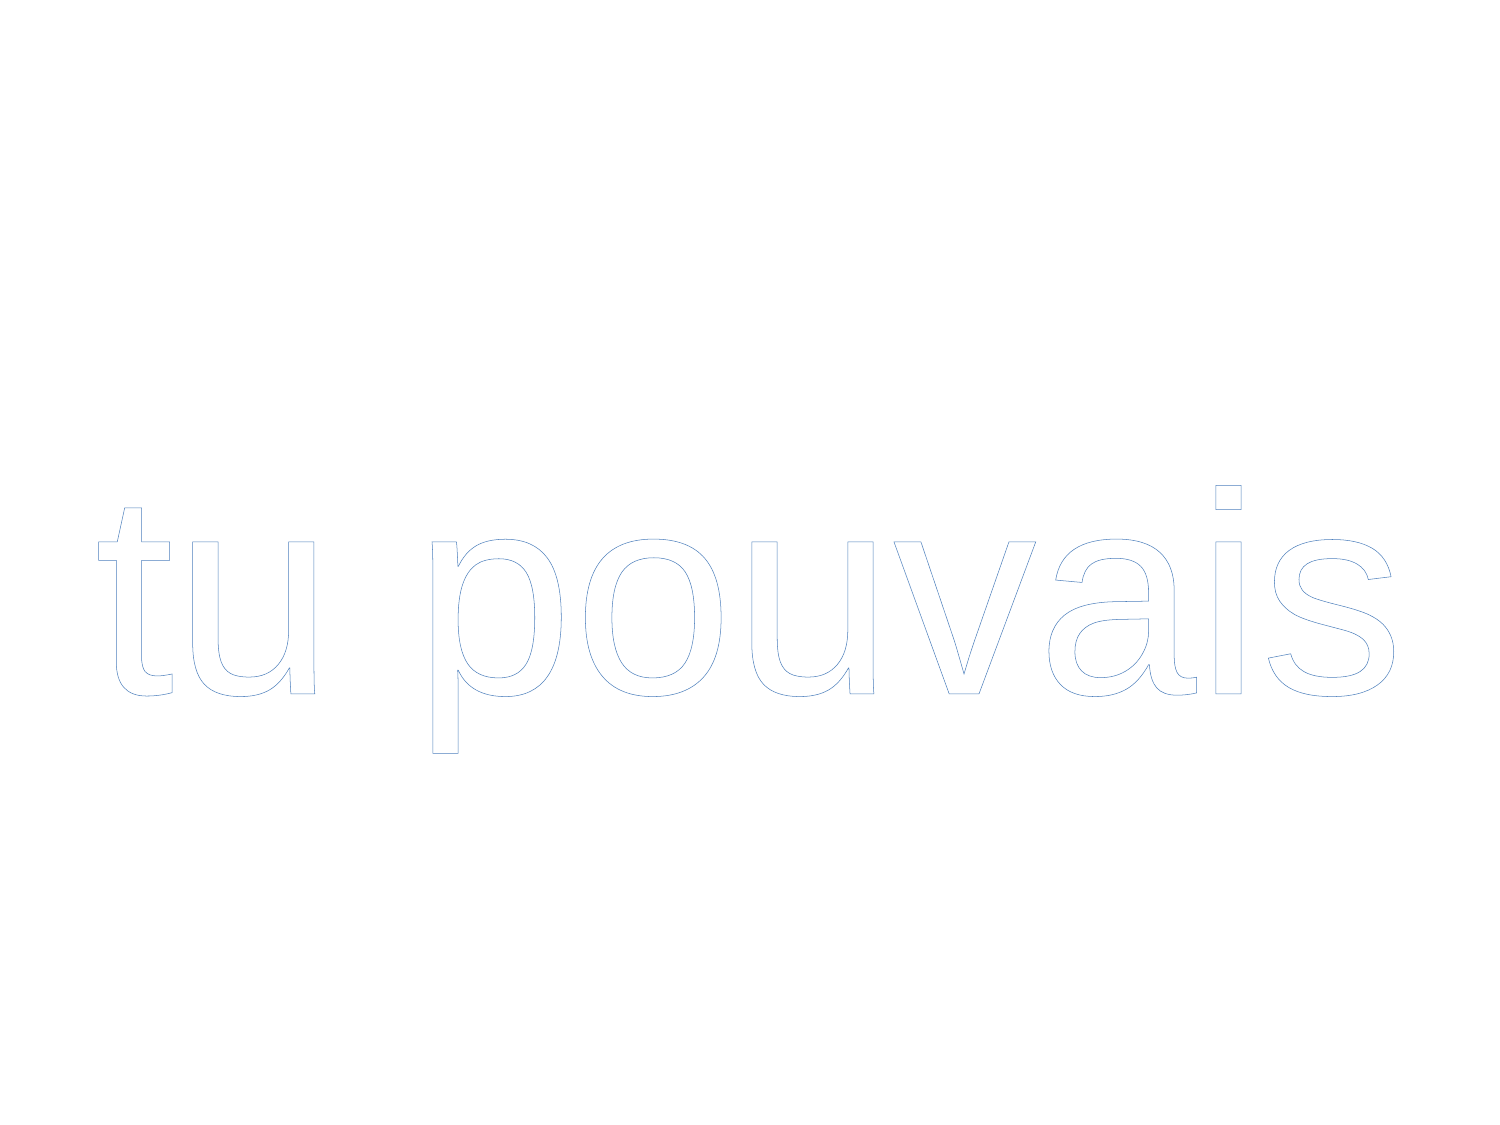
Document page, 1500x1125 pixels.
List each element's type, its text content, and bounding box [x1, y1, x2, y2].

text_box tu pouvais [0, 398, 1500, 759]
